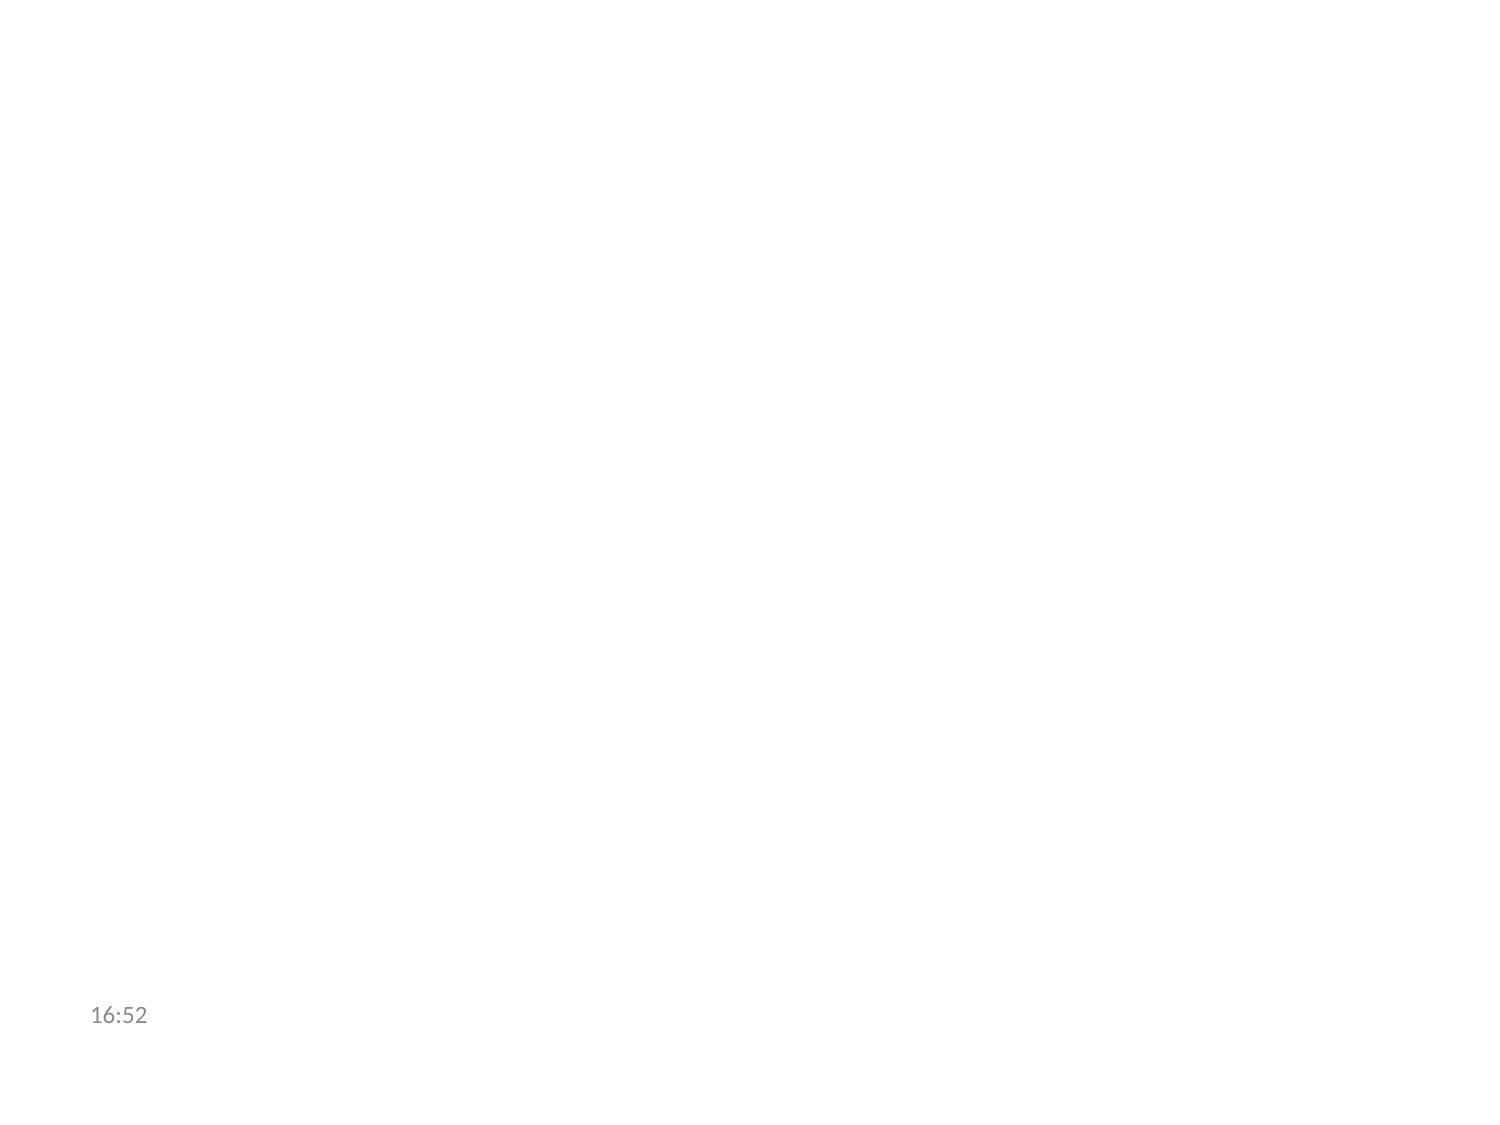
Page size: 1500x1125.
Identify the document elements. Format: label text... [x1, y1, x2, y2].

text_box 15:35 [75, 983, 425, 1044]
